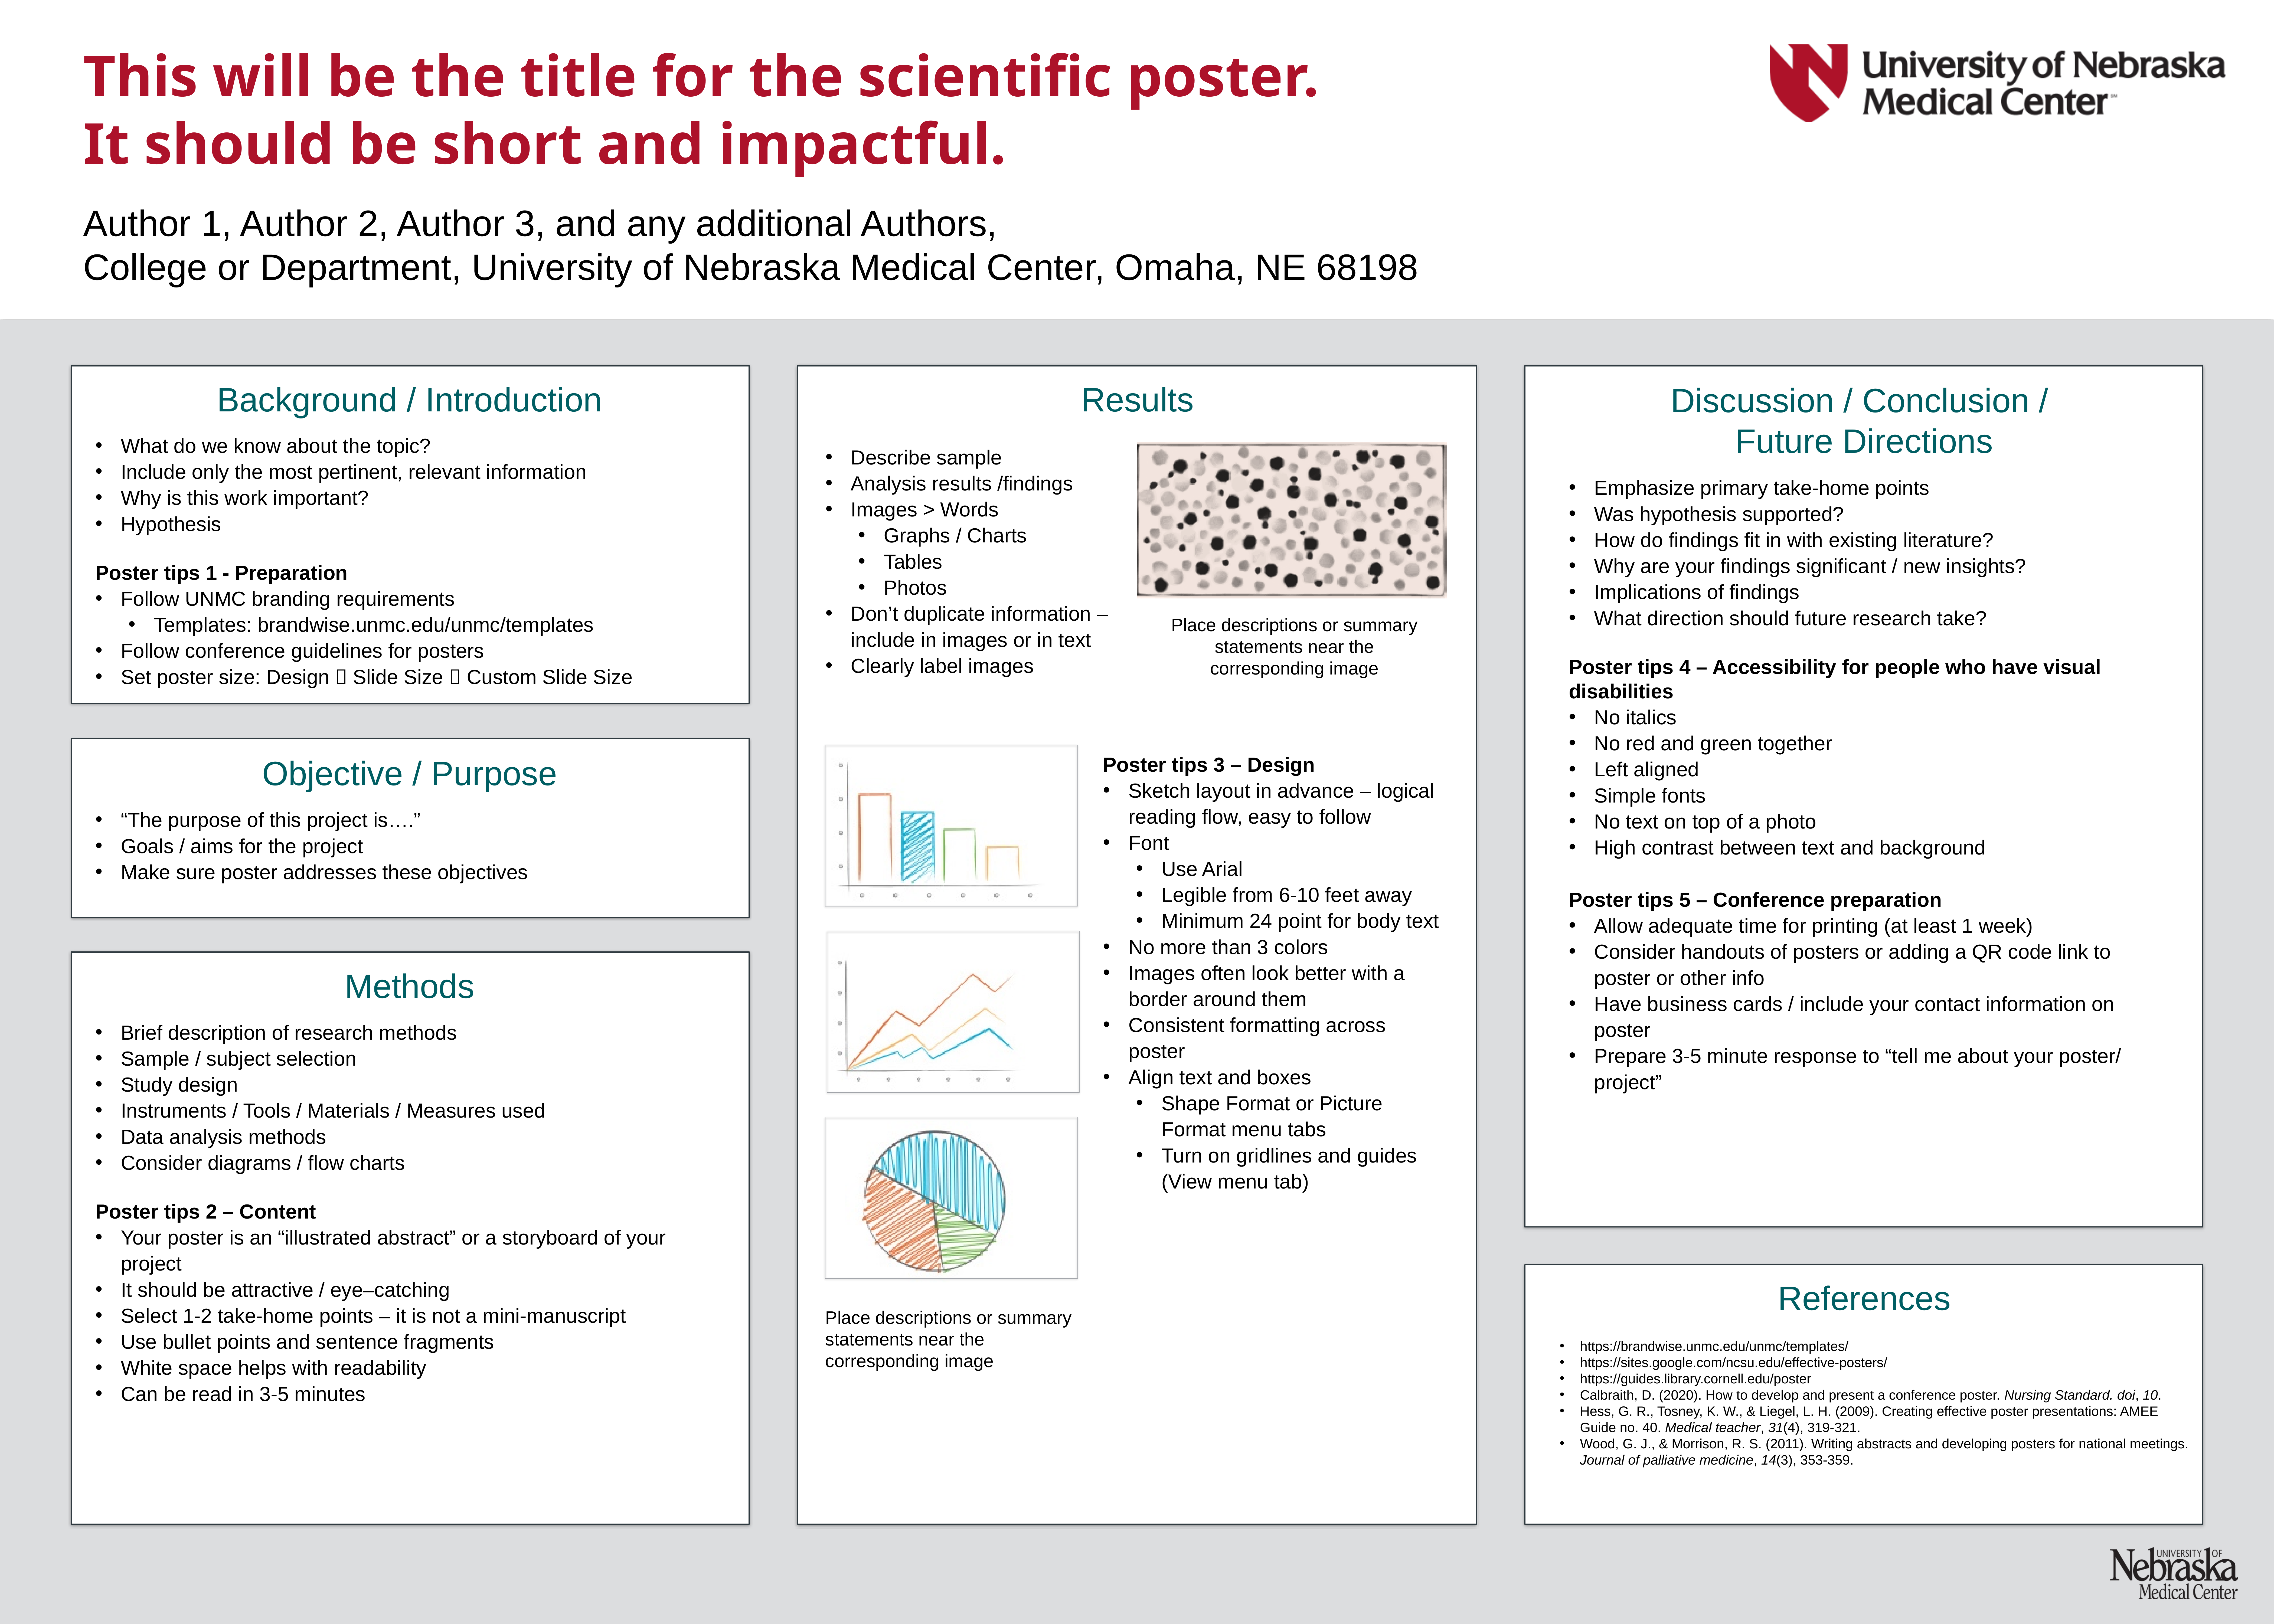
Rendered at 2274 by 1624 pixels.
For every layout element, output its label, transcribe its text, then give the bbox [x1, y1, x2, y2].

text_box [825, 1117, 1078, 1279]
picture [821, 736, 1066, 910]
text_box Author 1, Author 2, Author 3, and any additional Authors, College or Department, University of Nebraska Medical Center, Omaha, NE 68198 [79, 197, 1778, 290]
text_box “The purpose of this project is….” Goals / aims for the project Make sure poster addresses these objectives [91, 803, 727, 885]
text_box [1067, 745, 1078, 906]
text_box Objective / Purpose [71, 749, 748, 794]
text_box [1525, 1265, 2203, 1524]
picture [2110, 1547, 2238, 1599]
picture [845, 1121, 1020, 1283]
text_box Methods [71, 962, 748, 1007]
text_box Brief description of research methods Sample / subject selection Study design Instruments / Tools / Materials / Measures used Data analysis methods Consider diagrams / flow charts Poster tips 2 – Content Your poster is an “illustrated abstract” or a storyboard of your project It should be attractive / eye–catching Select 1-2 take-home points – it is not a mini-manuscript Use bullet points and sentence fragments White space helps with readability Can be read in 3-5 minutes [91, 1016, 727, 1407]
text_box Poster tips 3 – Design Sketch layout in advance – logical reading flow, easy to follow Font Use Arial Legible from 6-10 feet away Minimum 24 point for body text No more than 3 colors Images often look better with a border around them Consistent formatting across poster Align text and boxes Shape Format or Picture Format menu tabs Turn on gridlines and guides (View menu tab) [1099, 749, 1447, 1195]
text_box [71, 366, 749, 703]
text_box References [1526, 1274, 2203, 1319]
text_box https://brandwise.unmc.edu/unmc/templates/ https://sites.google.com/ncsu.edu/effective-posters/ https://guides.library.cornell.edu/poster Calbraith, D. (2020). How to develop and present a conference poster. Nursing Standard. doi, 10. Hess, G. R., Tosney, K. W., & Liegel, L. H. (2009). Creating effective poster presentations: AMEE Guide no. 40. Medical teacher, 31(4), 319-321. Wood, G. J., & Morrison, R. S. (2011). Writing abstracts and developing posters for national meetings. Journal of palliative medicine, 14(3), 353-359. [1556, 1335, 2194, 1470]
text_box [797, 366, 1477, 1524]
text_box [0, 320, 2274, 1624]
text_box This will be the title for the scientific poster. It should be short and impactful. [79, 38, 1565, 177]
text_box Results [798, 376, 1477, 421]
text_box Place descriptions or summary statements near the corresponding image [1164, 611, 1425, 680]
picture [822, 951, 1037, 1090]
picture [1137, 442, 1447, 599]
text_box Emphasize primary take-home points Was hypothesis supported? How do findings fit in with existing literature? Why are your findings significant / new insights? Implications of findings What direction should future research take? Poster tips 4 – Accessibility for people who have visual disabilities No italics No red and green together Left aligned Simple fonts No text on top of a photo High contrast between text and background Poster tips 5 – Conference preparation Allow adequate time for printing (at least 1 week) Consider handouts of posters or adding a QR code link to poster or other info Have business cards / include your contact information on poster Prepare 3-5 minute response to “tell me about your poster/ project” [1565, 471, 2174, 1095]
text_box [827, 931, 1080, 1093]
text_box Describe sample Analysis results /findings Images > Words Graphs / Charts Tables Photos Don’t duplicate information – include in images or in text Clearly label images [821, 440, 1113, 679]
text_box [1525, 366, 2203, 1227]
text_box What do we know about the topic? Include only the most pertinent, relevant information Why is this work important? Hypothesis Poster tips 1 - Preparation Follow UNMC branding requirements Templates: brandwise.unmc.edu/unmc/templates Follow conference guidelines for posters Set poster size: Design  Slide Size  Custom Slide Size [91, 429, 727, 690]
text_box Background / Introduction [71, 376, 748, 421]
text_box Discussion / Conclusion / Future Directions [1526, 376, 2203, 462]
text_box [71, 952, 749, 1524]
text_box Place descriptions or summary statements near the corresponding image [821, 1304, 1078, 1373]
text_box [71, 738, 749, 917]
